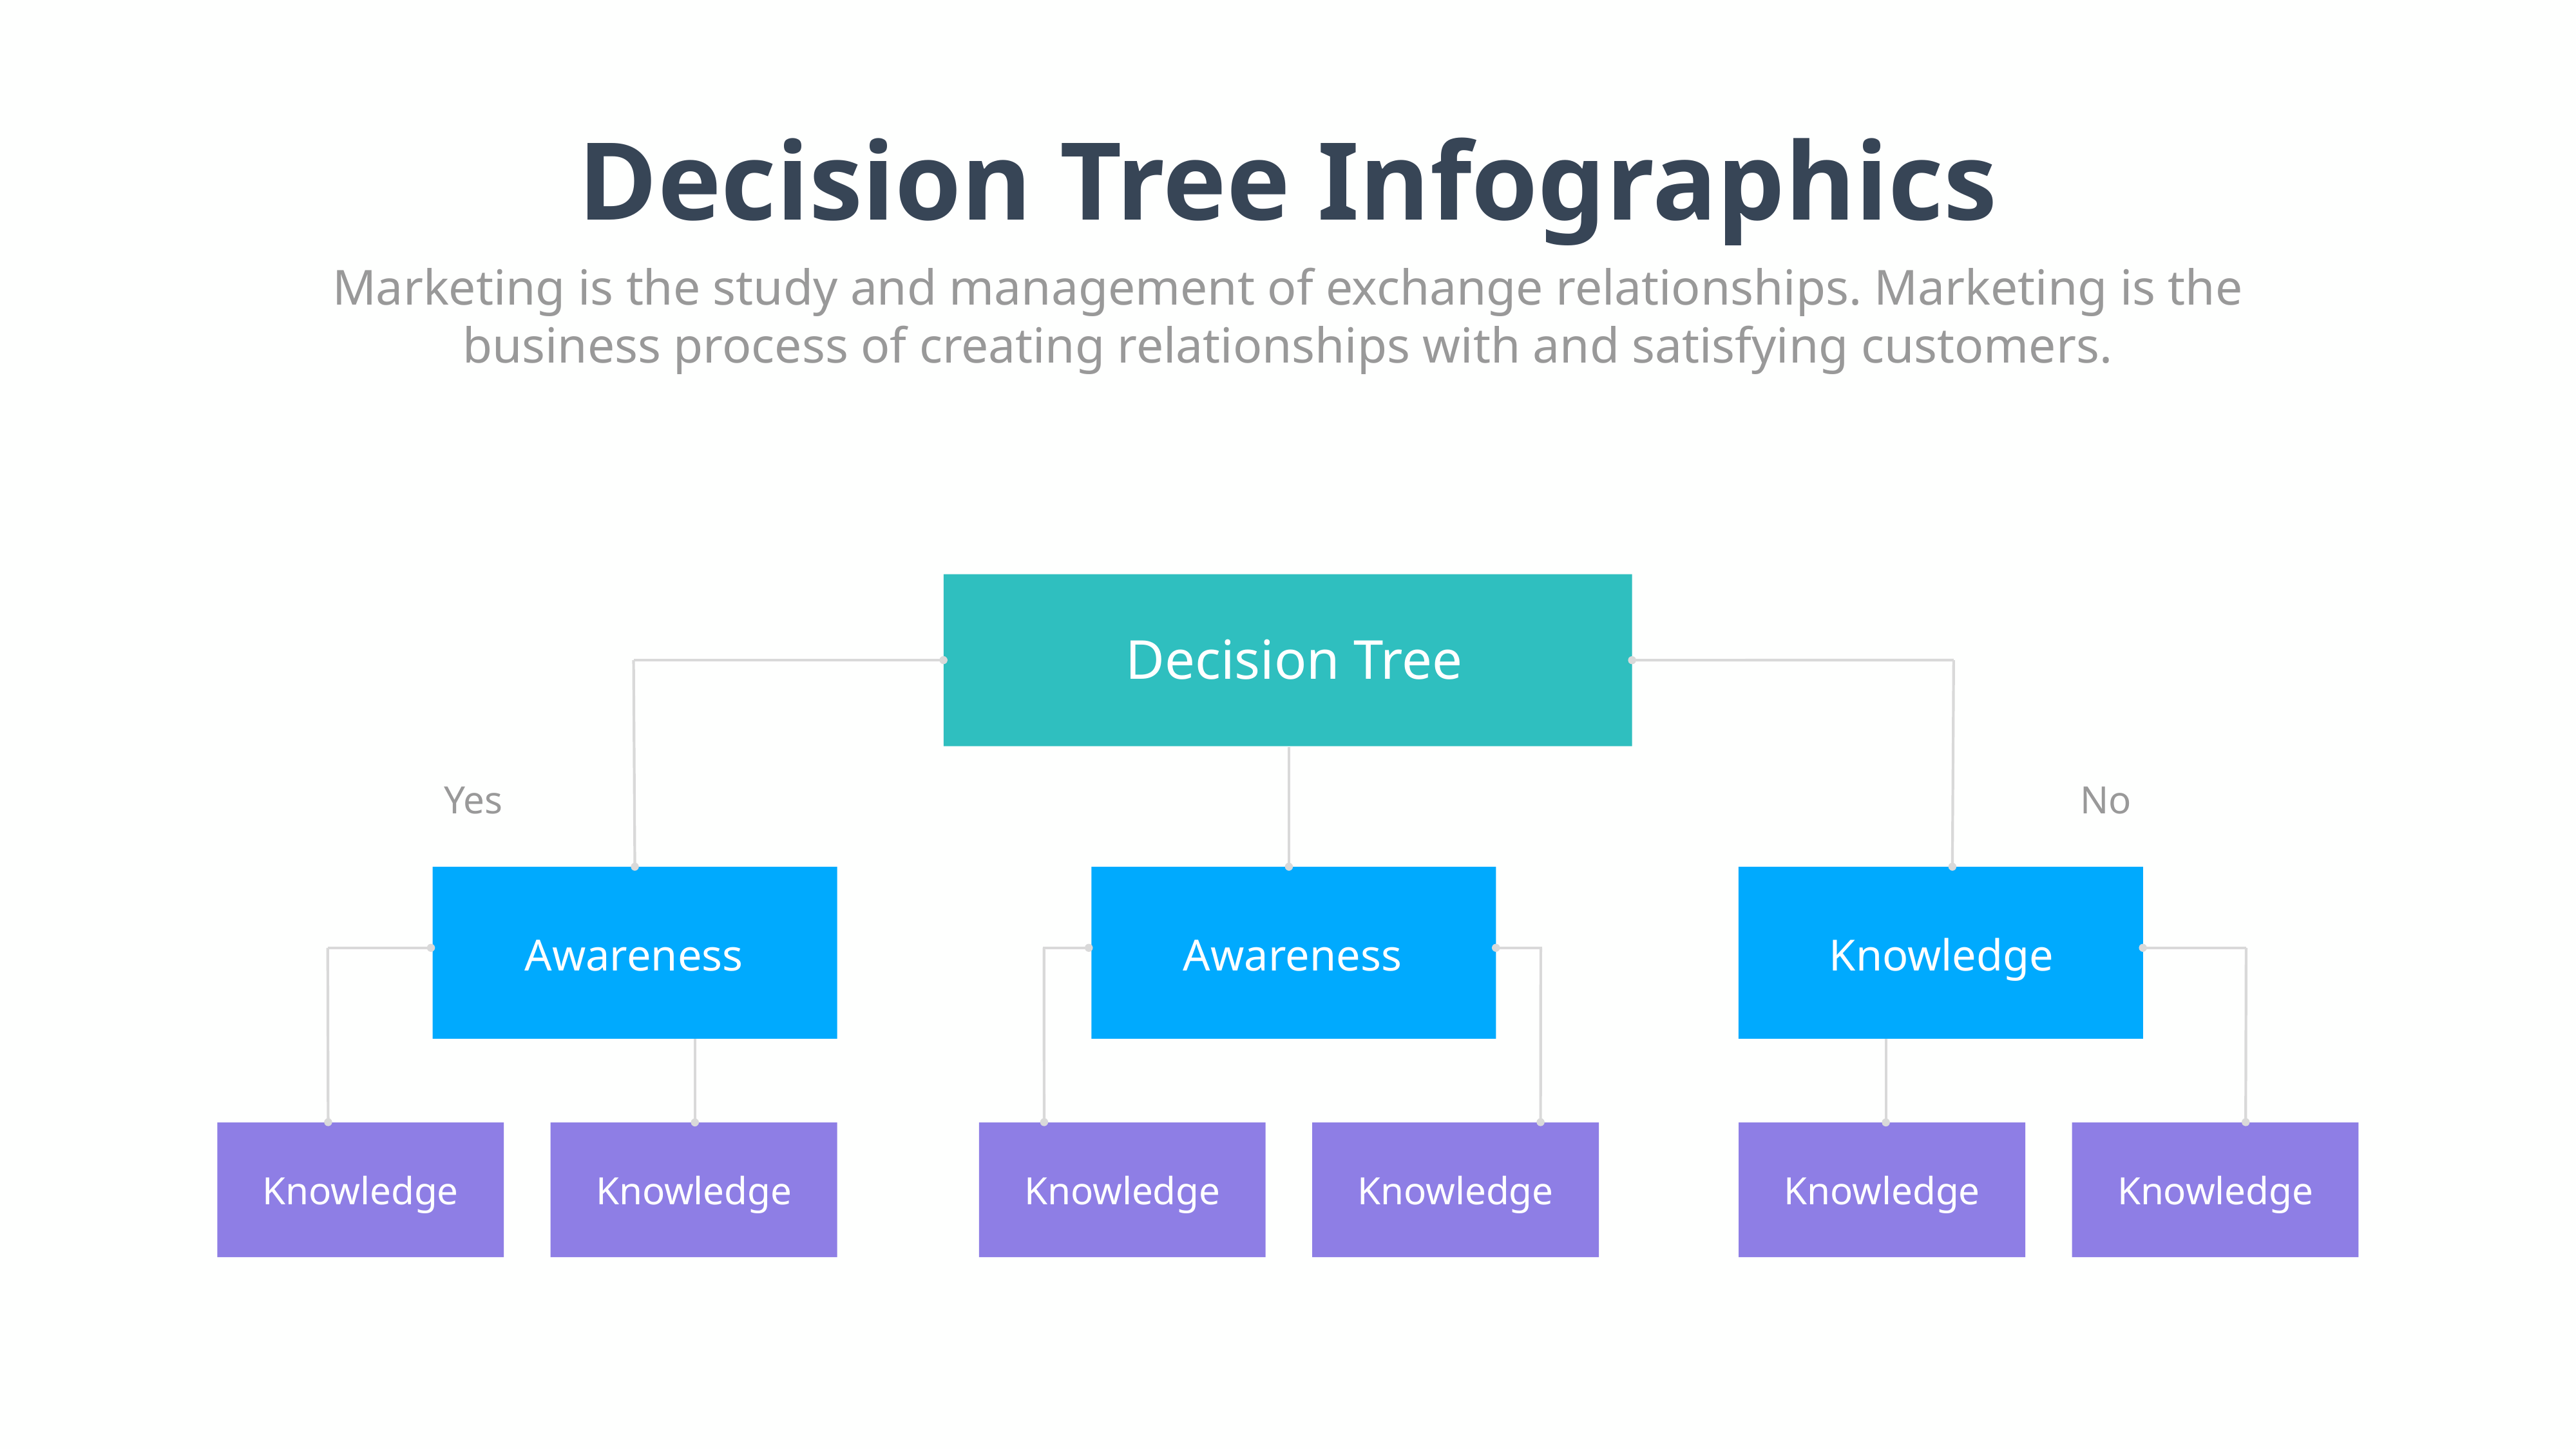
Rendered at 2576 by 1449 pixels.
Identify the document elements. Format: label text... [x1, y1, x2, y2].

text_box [217, 574, 2359, 1258]
text_box Marketing is the study and management of exchange relationships. Marketing is the business process of creating relationships with and satisfying customers. [281, 251, 2295, 377]
text_box Decision Tree Infographics [568, 108, 2008, 247]
